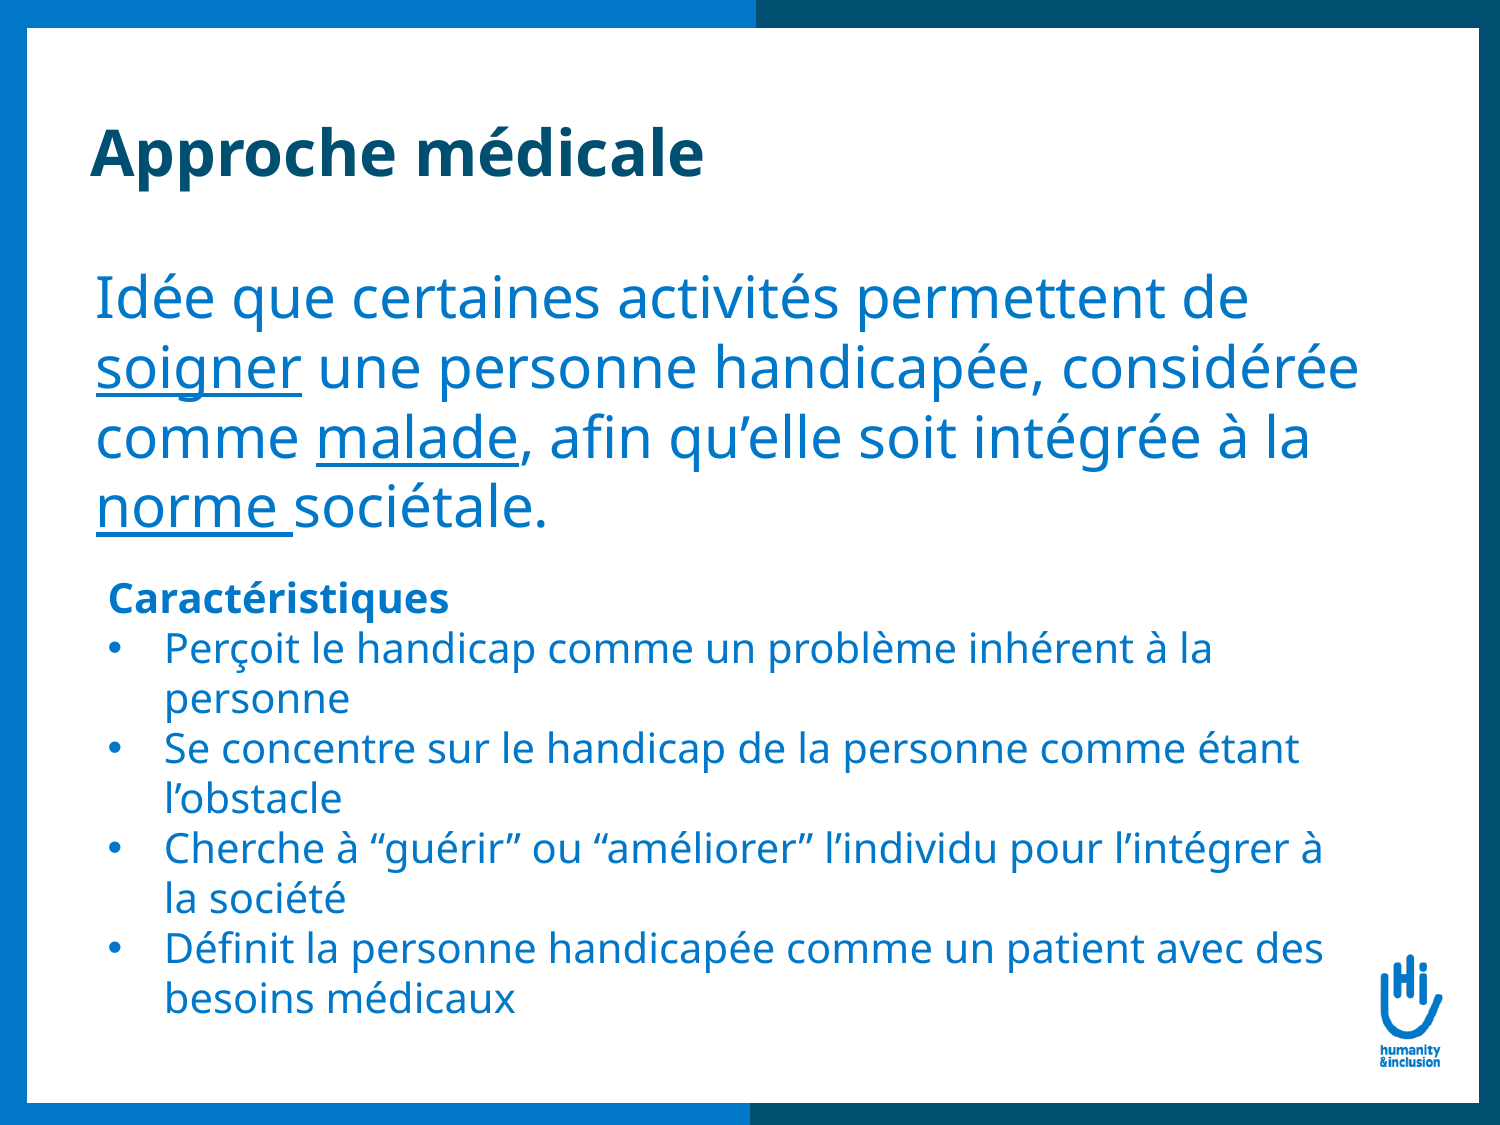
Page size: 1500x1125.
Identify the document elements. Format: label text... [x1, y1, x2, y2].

text_box Caractéristiques Perçoit le handicap comme un problème inhérent à la personne Se concentre sur le handicap de la personne comme étant l’obstacle Cherche à “guérir” ou “améliorer” l’individu pour l’intégrer à la société Définit la personne handicapée comme un patient avec des besoins médicaux [92, 564, 1375, 1030]
picture [1369, 942, 1451, 1078]
text_box Idée que certaines activités permettent de soigner une personne handicapée, considérée comme malade, afin qu’elle soit intégrée à la norme sociétale. [80, 252, 1420, 547]
title Approche médicale [78, 60, 1419, 242]
